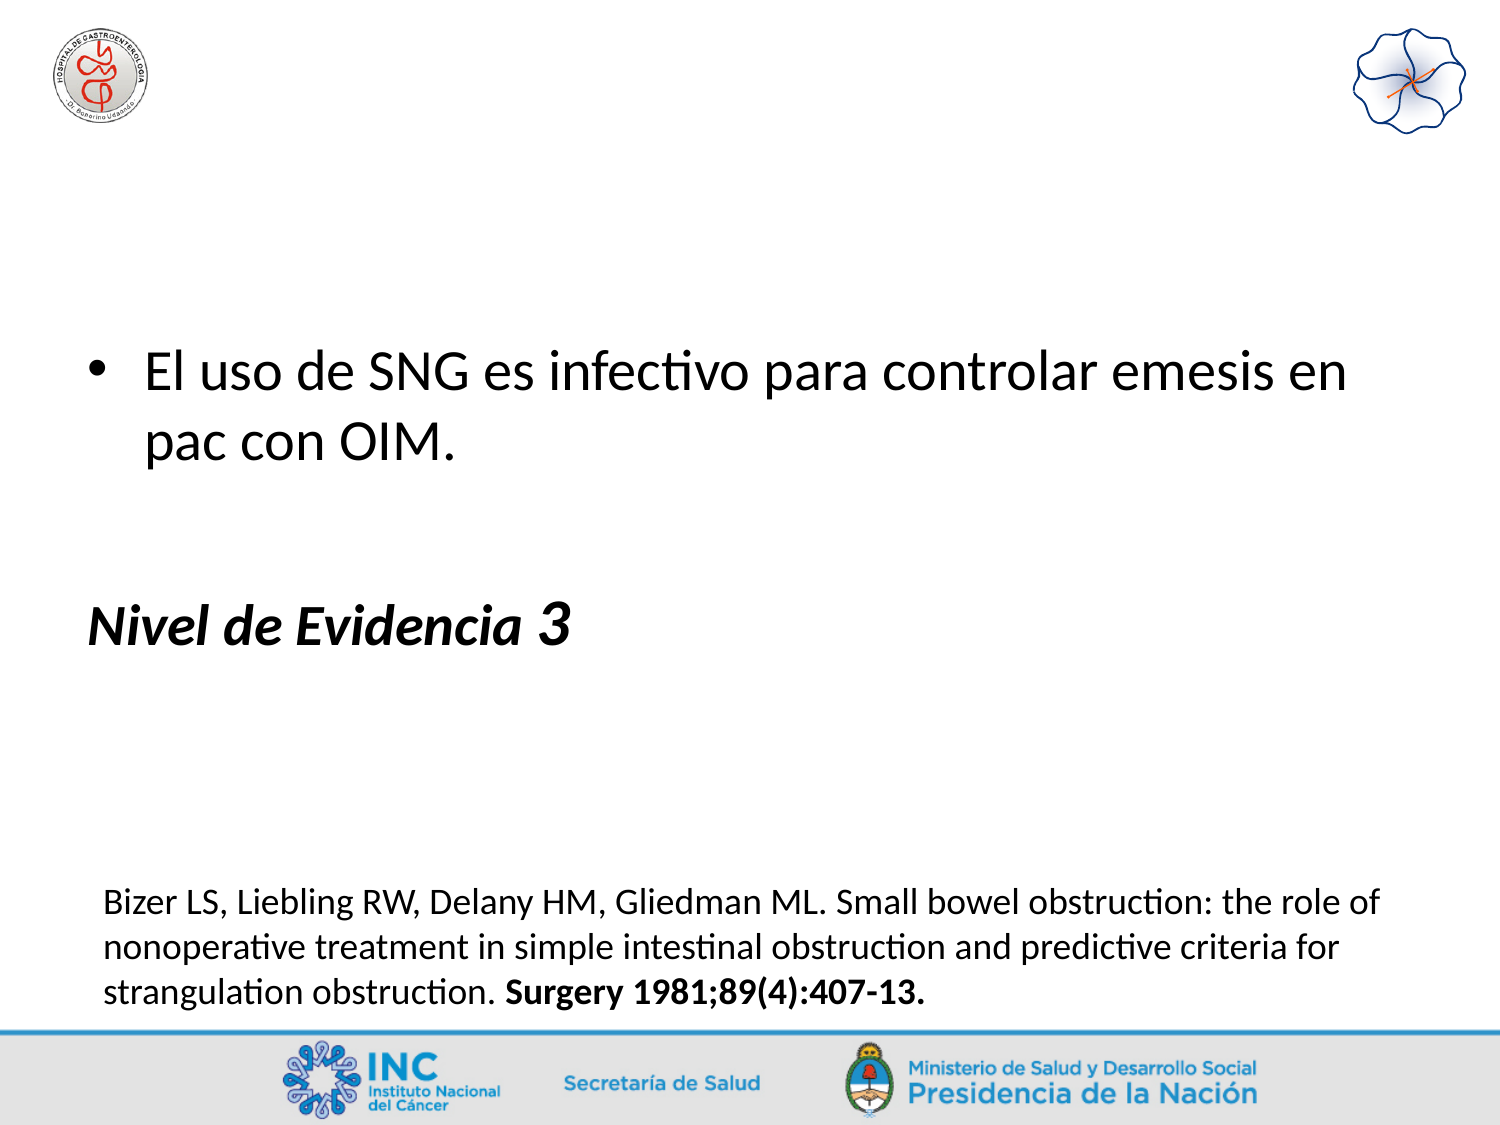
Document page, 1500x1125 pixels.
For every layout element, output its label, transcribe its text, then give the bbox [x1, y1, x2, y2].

picture [0, 1027, 1500, 1125]
text_box Bizer LS, Liebling RW, Delany HM, Gliedman ML. Small bowel obstruction: the role of nonoperative treatment in simple intestinal obstruction and predictive criteria for strangulation obstruction. Surgery 1981;89(4):407-13. [88, 869, 1424, 1020]
text_box El uso de SNG es infectivo para controlar emesis en pac con OIM. Nivel de Evidencia 3 [73, 324, 1424, 705]
picture [1352, 28, 1467, 135]
picture [52, 28, 148, 124]
